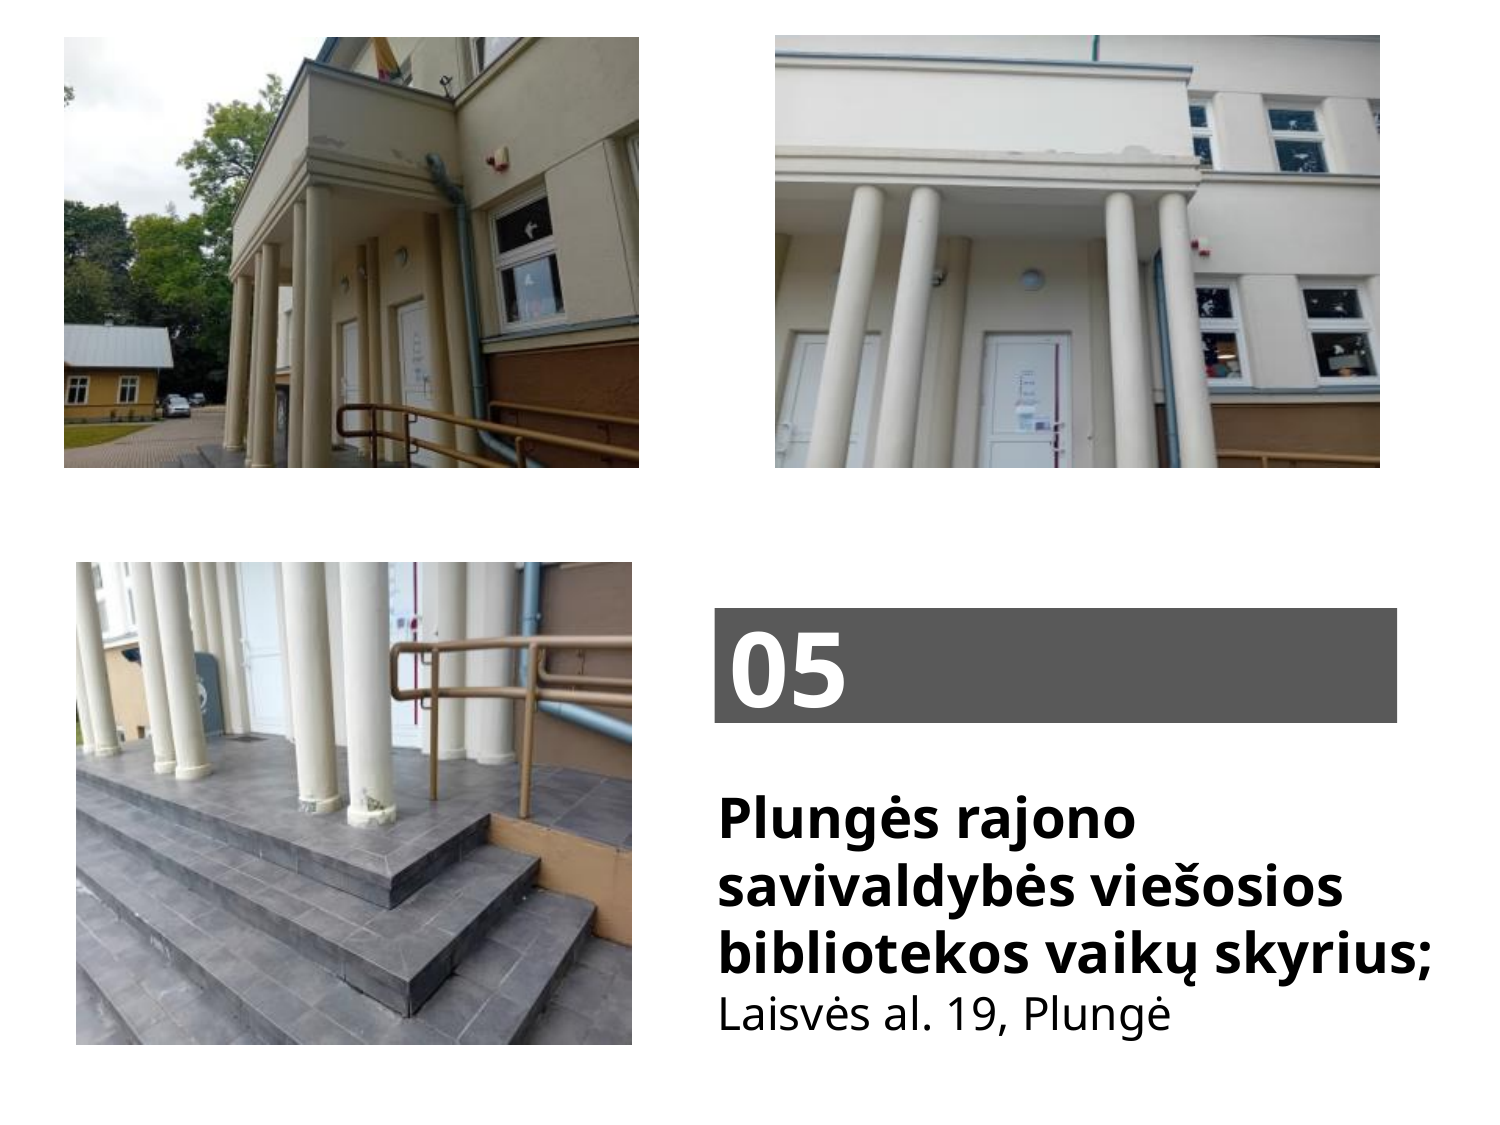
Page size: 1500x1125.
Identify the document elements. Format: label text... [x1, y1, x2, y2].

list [775, 35, 1381, 469]
picture [64, 36, 640, 469]
text_box Plungės rajono savivaldybės viešosios bibliotekos vaikų skyrius; Laisvės al. 19, Plungė [702, 775, 1453, 1048]
picture [76, 562, 633, 1046]
text_box 05 [714, 608, 1398, 723]
